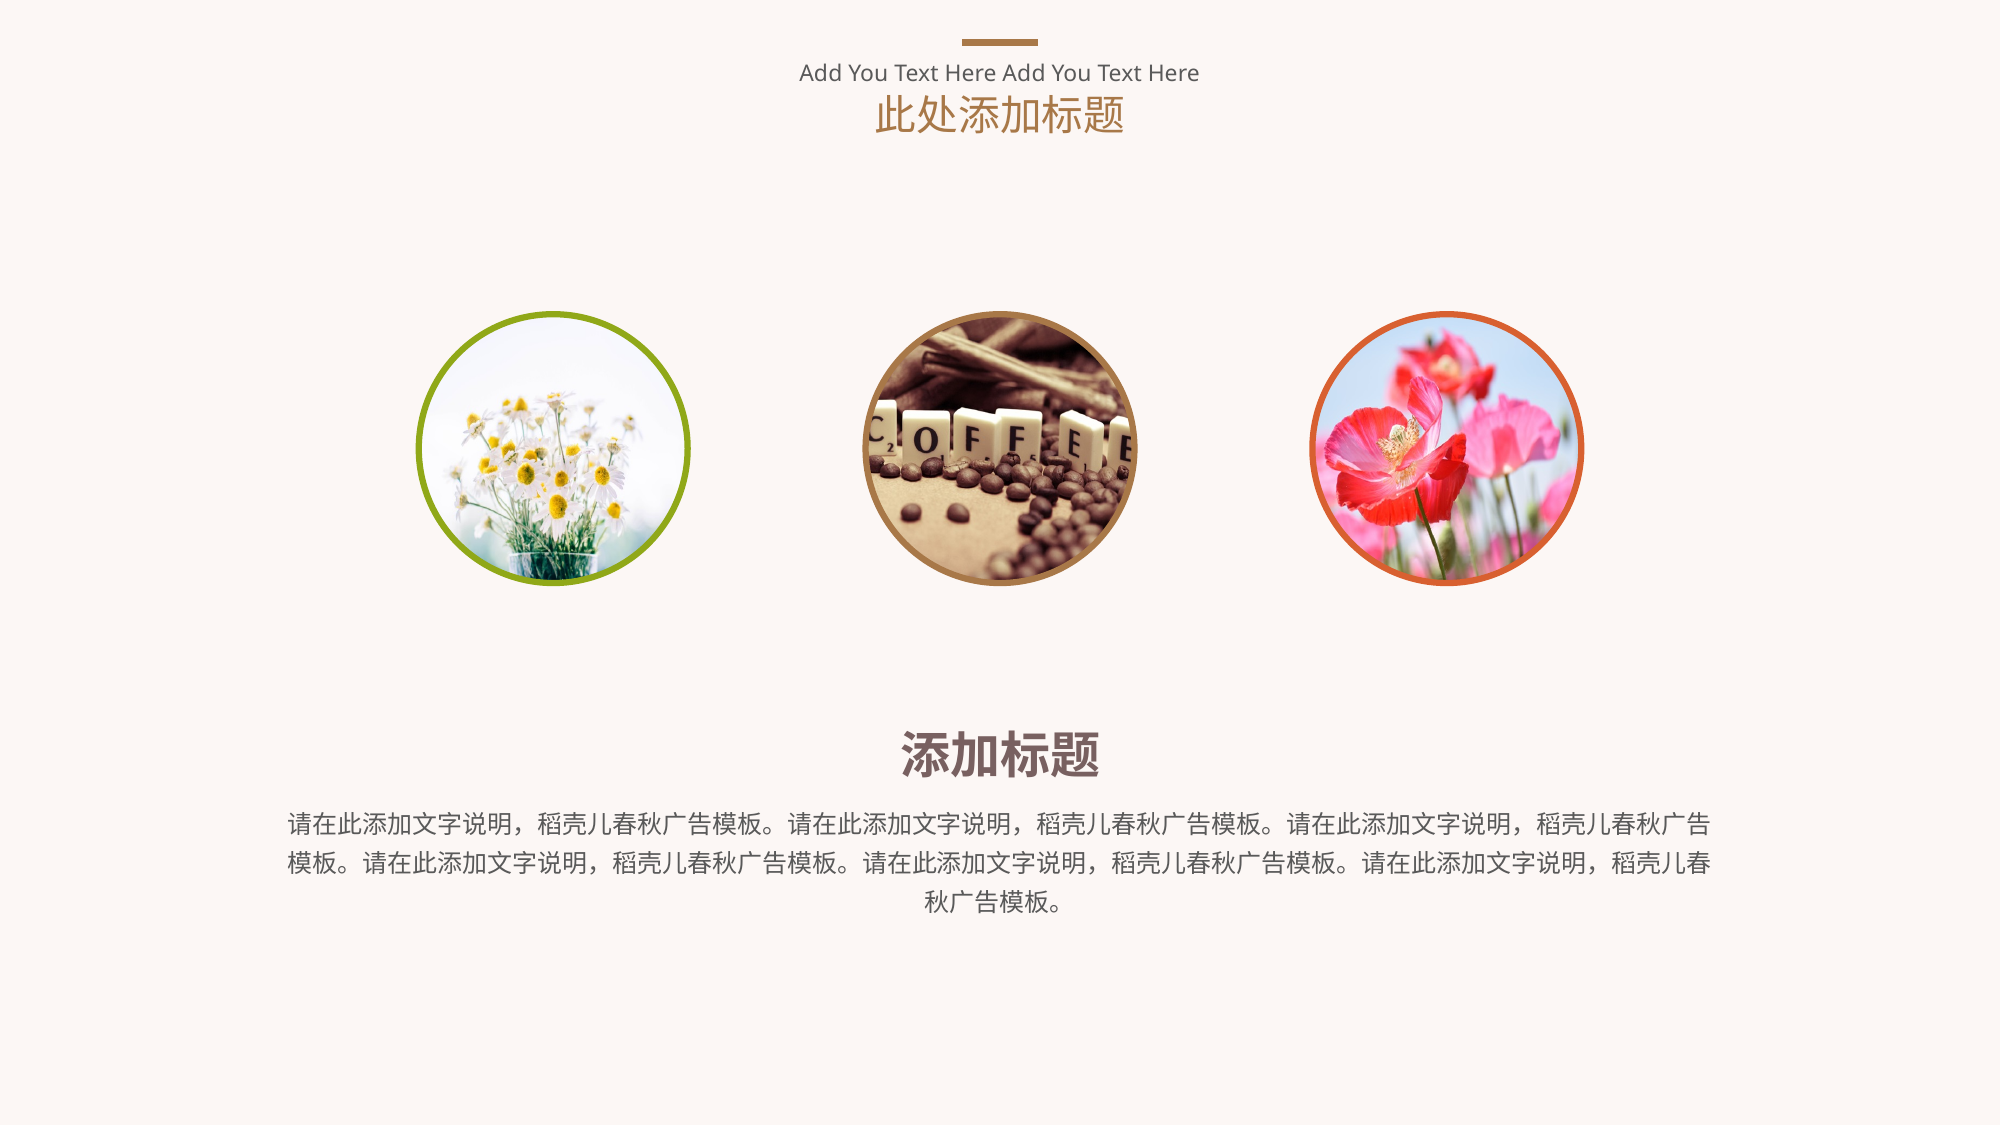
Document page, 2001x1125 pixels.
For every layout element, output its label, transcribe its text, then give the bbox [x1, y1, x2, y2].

text_box [1311, 313, 1583, 585]
text_box 添加标题 [869, 716, 1131, 791]
text_box 此处添加标题 [859, 93, 1141, 147]
text_box 请在此添加文字说明，稻壳儿春秋广告模板。请在此添加文字说明，稻壳儿春秋广告模板。请在此添加文字说明，稻壳儿春秋广告模板。请在此添加文字说明，稻壳儿春秋广告模板。请在此添加文字说明，稻壳儿春秋广告模板。请在此添加文字说明，稻壳儿春秋广告模板。 [262, 791, 1738, 924]
text_box [864, 313, 1136, 585]
text_box [417, 313, 689, 585]
text_box Add You Text Here Add You Text Here [770, 42, 1230, 93]
